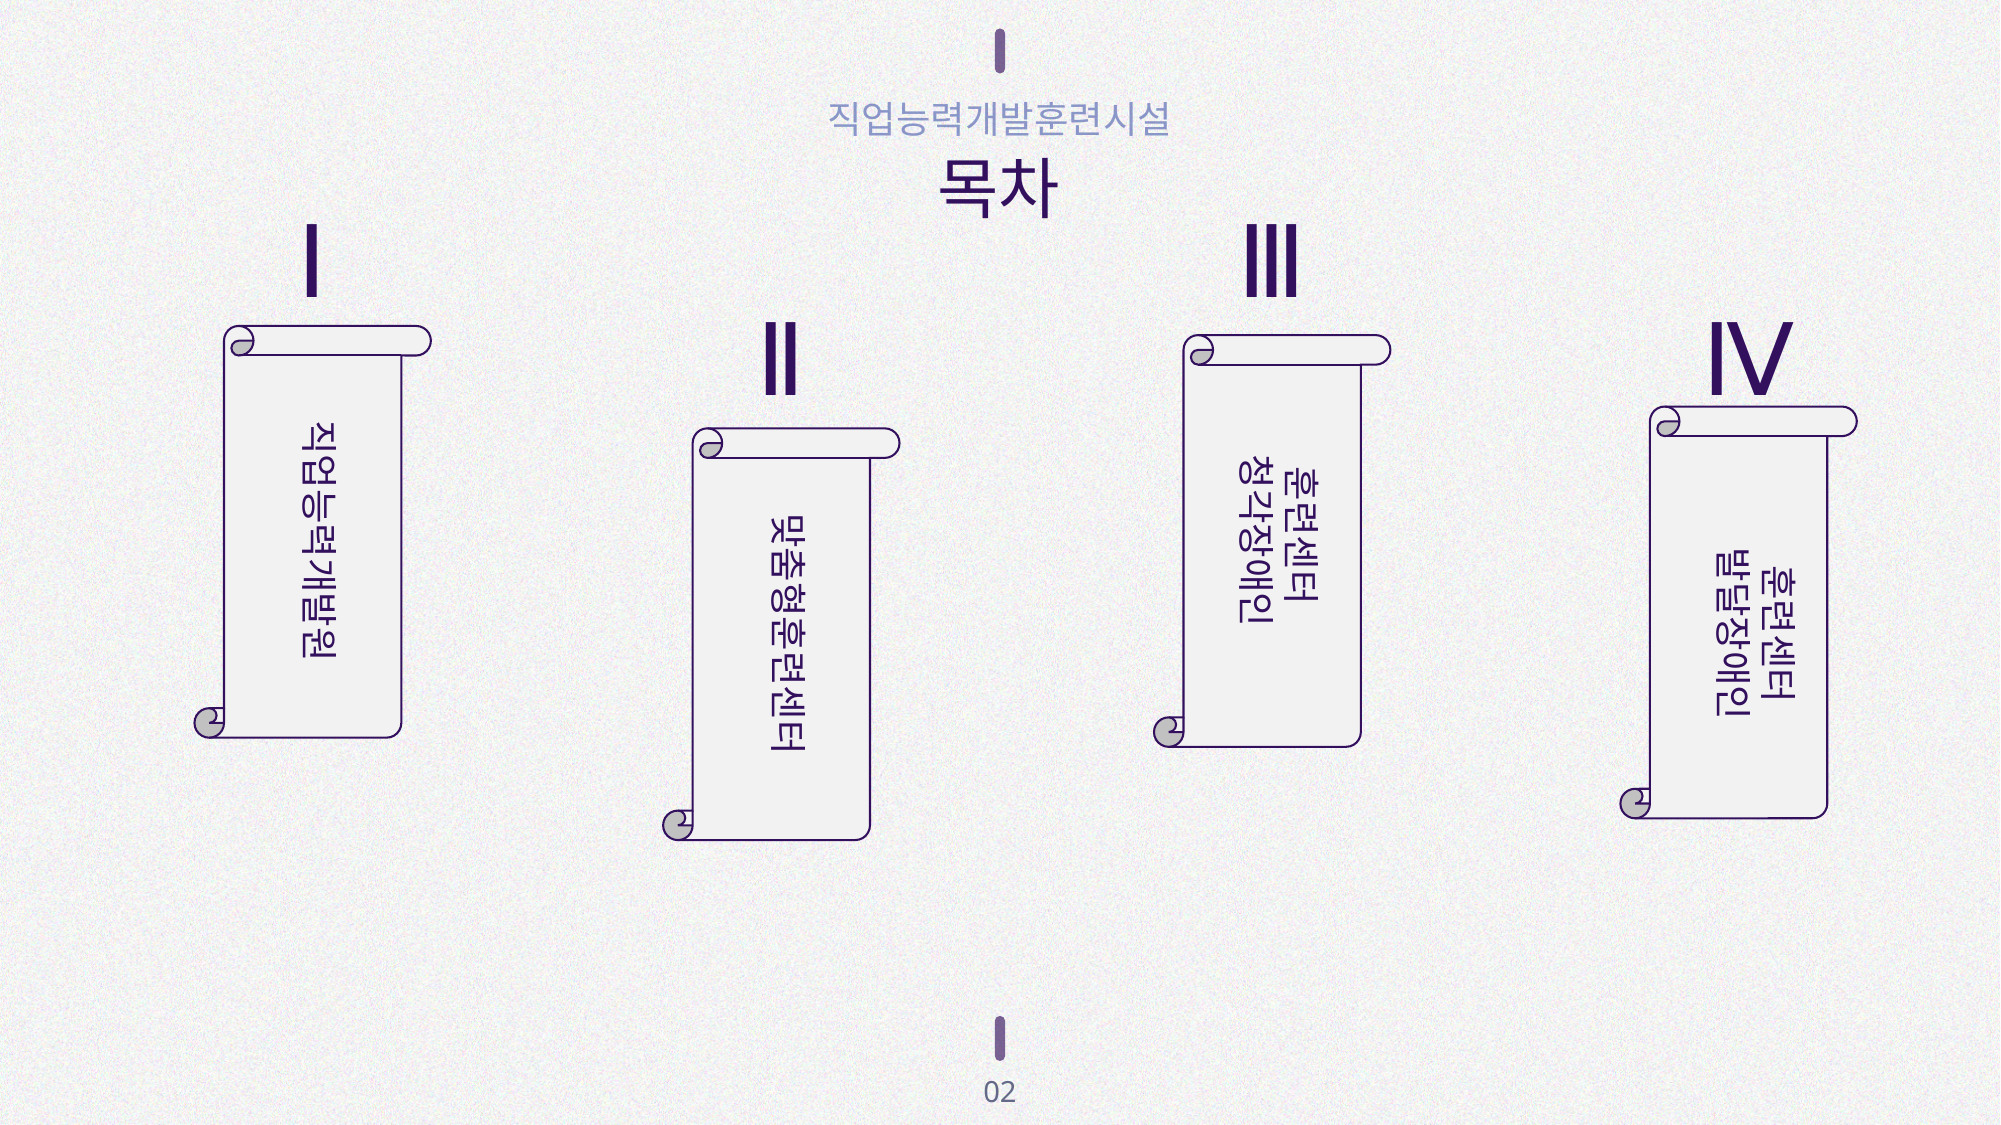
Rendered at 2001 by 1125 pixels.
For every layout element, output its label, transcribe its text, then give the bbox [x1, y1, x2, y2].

text_box Ⅰ [282, 189, 342, 324]
picture [0, 0, 2001, 1125]
text_box 직업능력개발원 [274, 386, 350, 696]
text_box 맞춤형훈련센터 [743, 479, 820, 789]
text_box 02 [968, 1062, 1032, 1116]
text_box Ⅳ [1687, 288, 1810, 423]
text_box [193, 324, 432, 739]
text_box Ⅲ [1222, 189, 1322, 325]
text_box [1619, 405, 1858, 820]
text_box [1152, 334, 1392, 748]
text_box Ⅱ [741, 288, 821, 423]
text_box 훈련센터 발달장애인 [1687, 479, 1809, 789]
text_box 목차 [922, 131, 1076, 235]
text_box 직업능력개발훈련시설 [812, 84, 1188, 149]
text_box 훈련센터 청각장애인 [1211, 386, 1333, 696]
text_box [662, 427, 901, 842]
